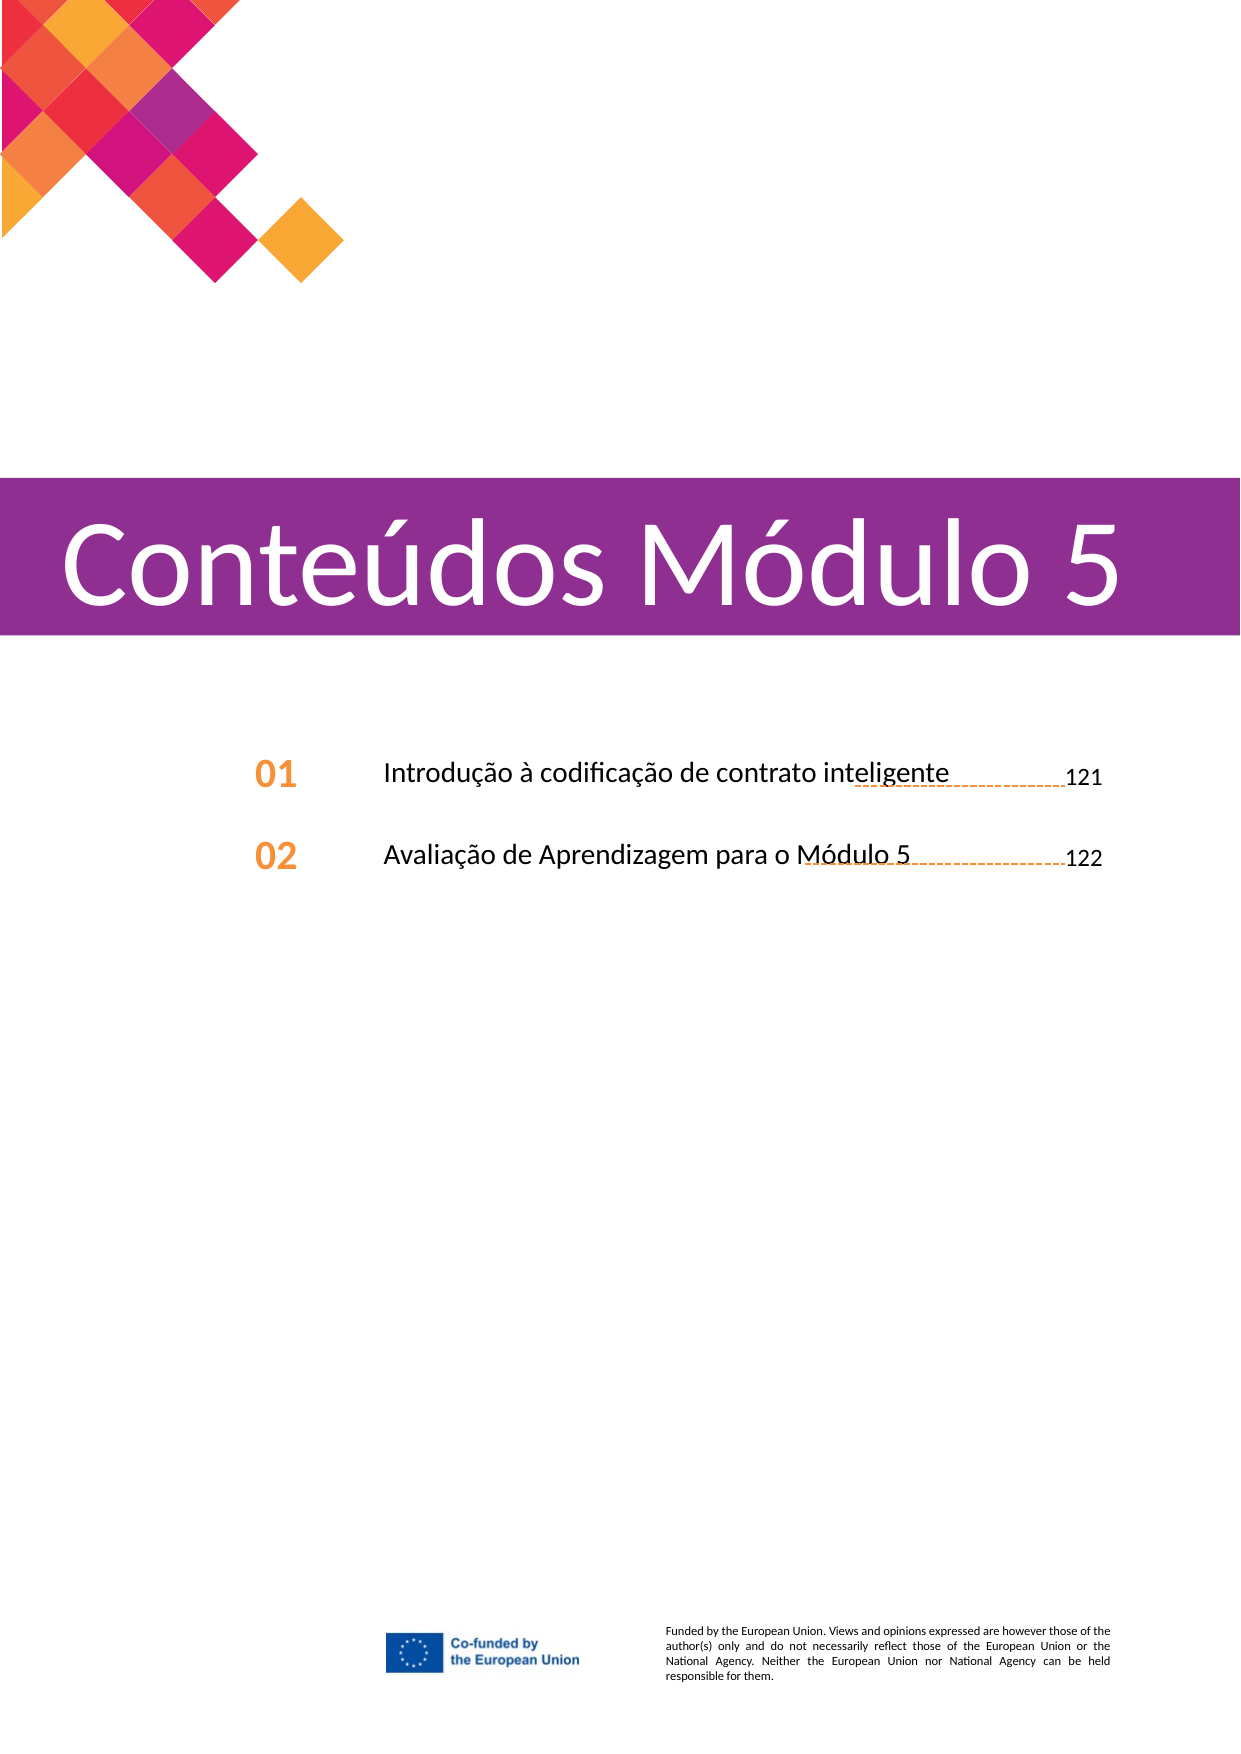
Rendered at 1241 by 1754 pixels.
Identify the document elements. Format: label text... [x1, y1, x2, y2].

list 02 [240, 824, 347, 882]
list Introdução à codificação de contrato inteligente [368, 742, 1021, 800]
text_box Conteúdos Módulo 5 [46, 473, 1194, 633]
list Avaliação de Aprendizagem para o Módulo 5 [368, 824, 951, 882]
text_box 122 [1050, 828, 1125, 886]
picture [386, 1630, 581, 1676]
list 01 [240, 742, 347, 800]
text_box 121 [1050, 746, 1125, 804]
